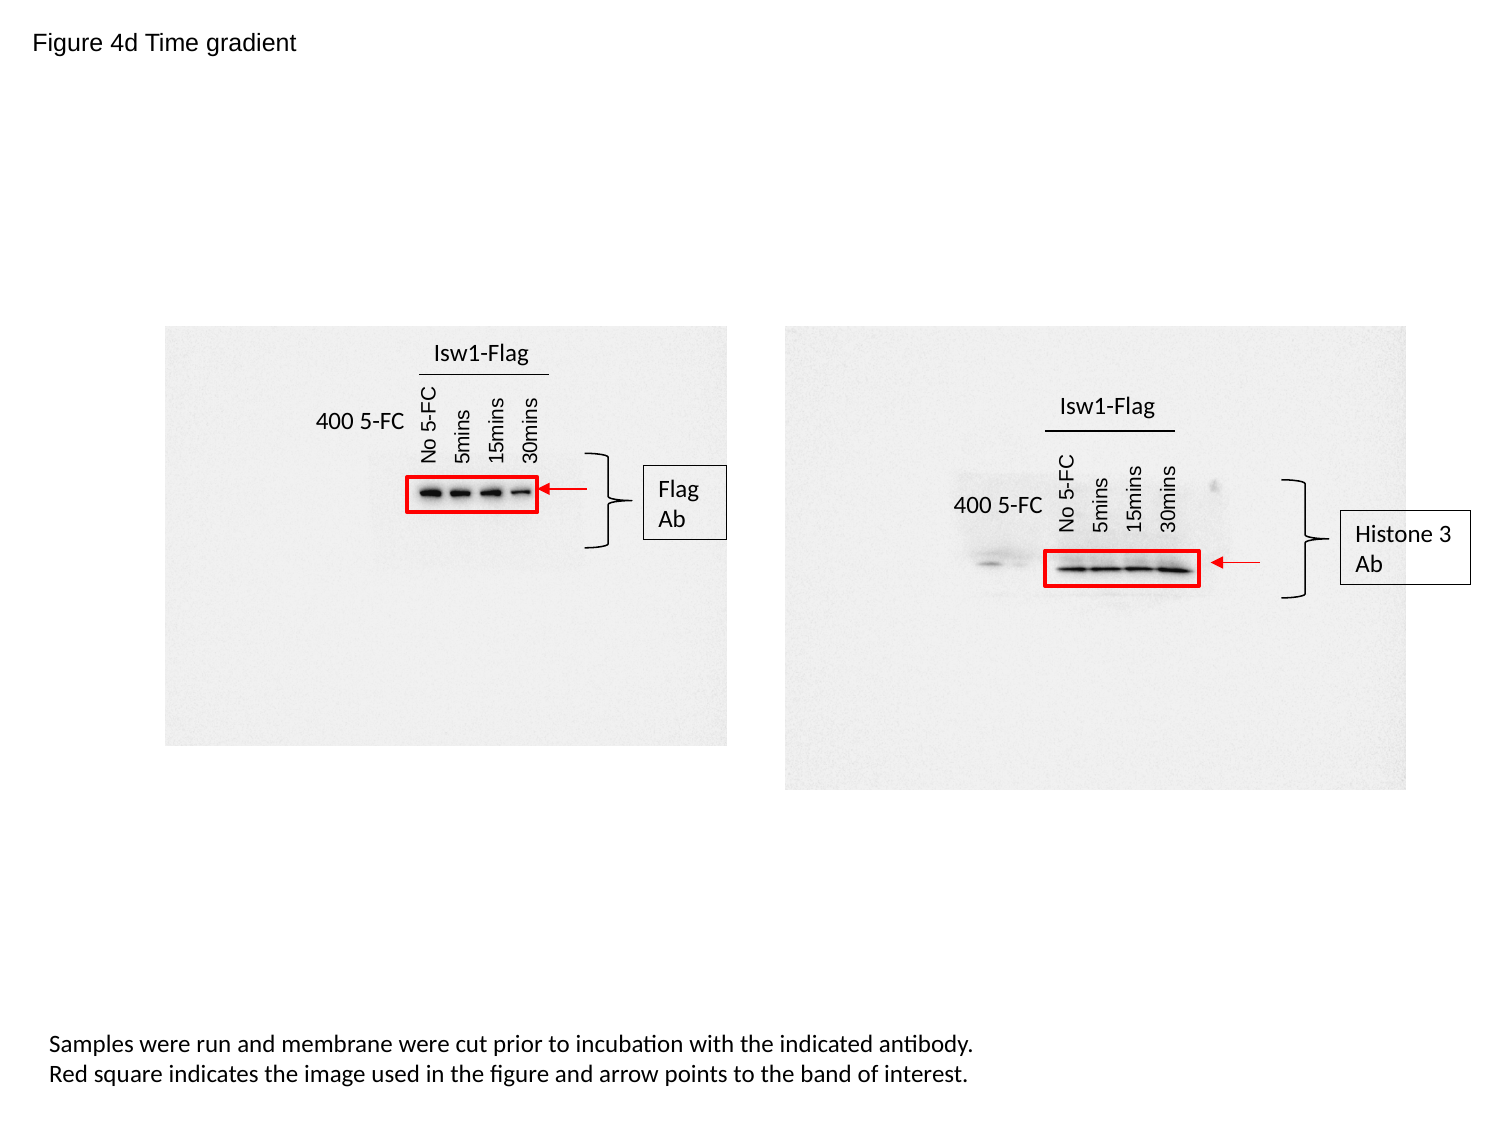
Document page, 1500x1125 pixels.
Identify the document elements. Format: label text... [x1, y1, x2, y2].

text_box Figure 4d Time gradient [17, 19, 561, 64]
picture [785, 326, 1406, 790]
picture [164, 325, 727, 746]
text_box Samples were run and membrane were cut prior to incubation with the indicated antibody. Red square indicates the image used in the figure and arrow points to the band of interest. [34, 1020, 991, 1096]
text_box Histone 3 Ab [1410, 510, 1471, 585]
